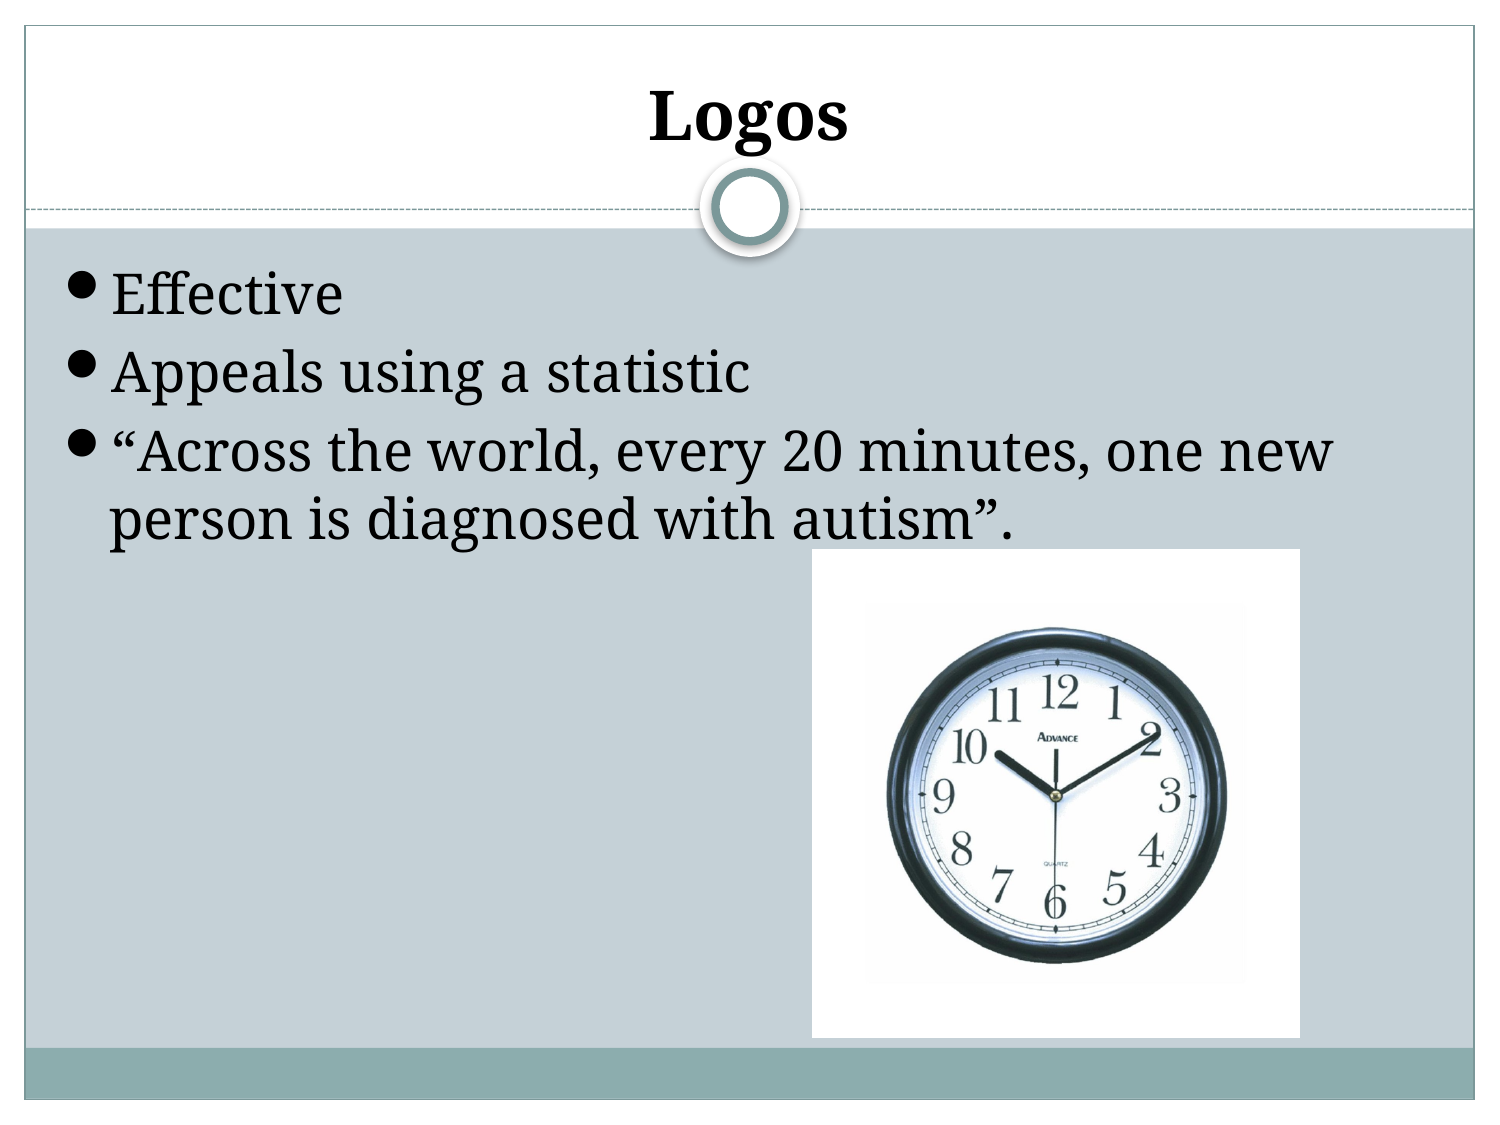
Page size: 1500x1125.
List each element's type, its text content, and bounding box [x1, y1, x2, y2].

picture [812, 549, 1301, 1038]
title Logos [49, 37, 1450, 162]
list Effective Appeals using a statistic “Across the world, every 20 minutes, one new person is diagnosed with autism”. [49, 250, 1445, 1001]
